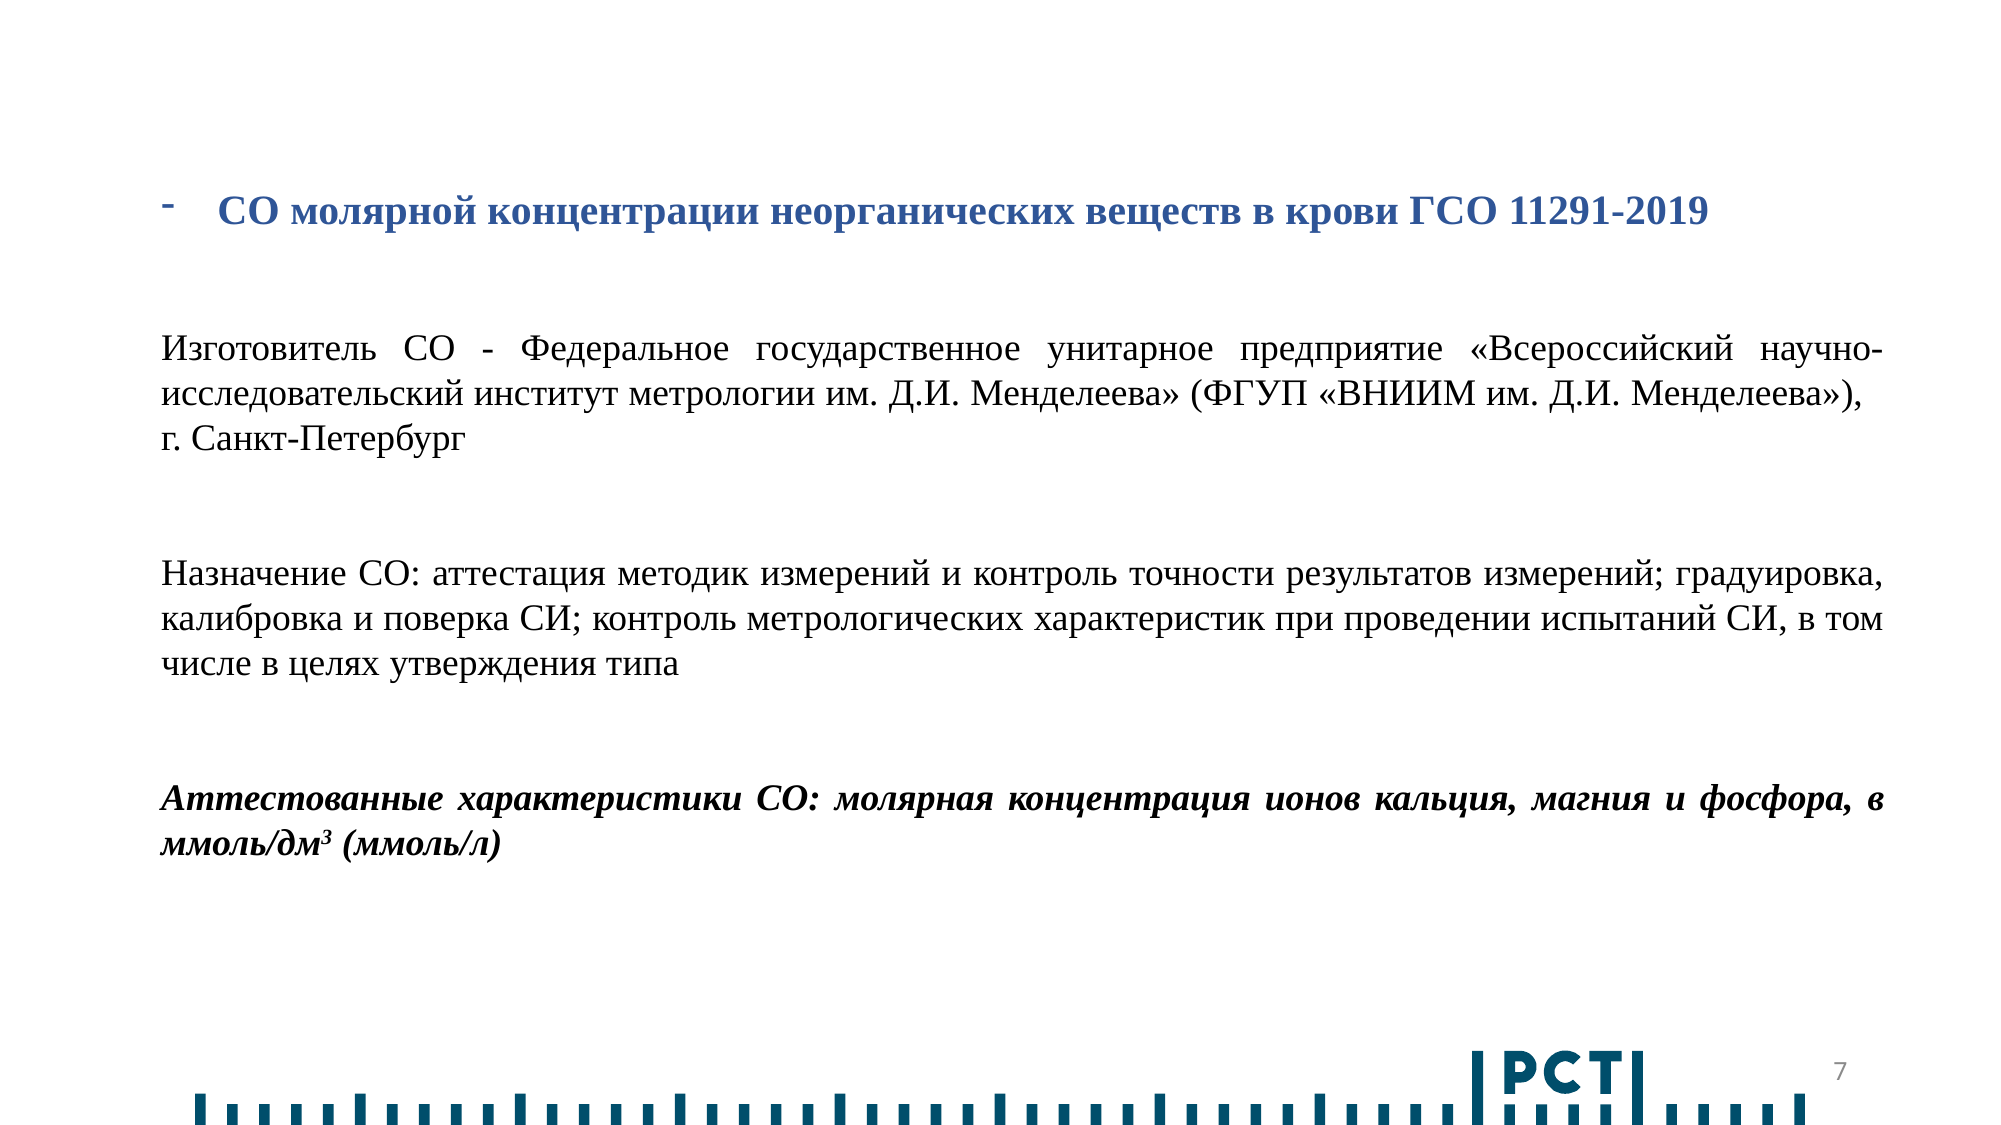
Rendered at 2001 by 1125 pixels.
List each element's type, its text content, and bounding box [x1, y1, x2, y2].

text_box СО молярной концентрации неорганических веществ в крови ГСО 11291-2019 Изготовитель СО - Федеральное государственное унитарное предприятие «Всероссийский научно-исследовательский институт метрологии им. Д.И. Менделеева» (ФГУП «ВНИИМ им. Д.И. Менделеева»), г. Санкт-Петербург Назначение СО: аттестация методик измерений и контроль точности результатов измерений; градуировка, калибровка и поверка СИ; контроль метрологических характеристик при проведении испытаний СИ, в том числе в целях утверждения типа Аттестованные характеристики СО: молярная концентрация ионов кальция, магния и фосфора, в ммоль/дм3 (ммоль/л) [146, 175, 1900, 916]
slide_number 7 [1412, 1042, 1863, 1103]
